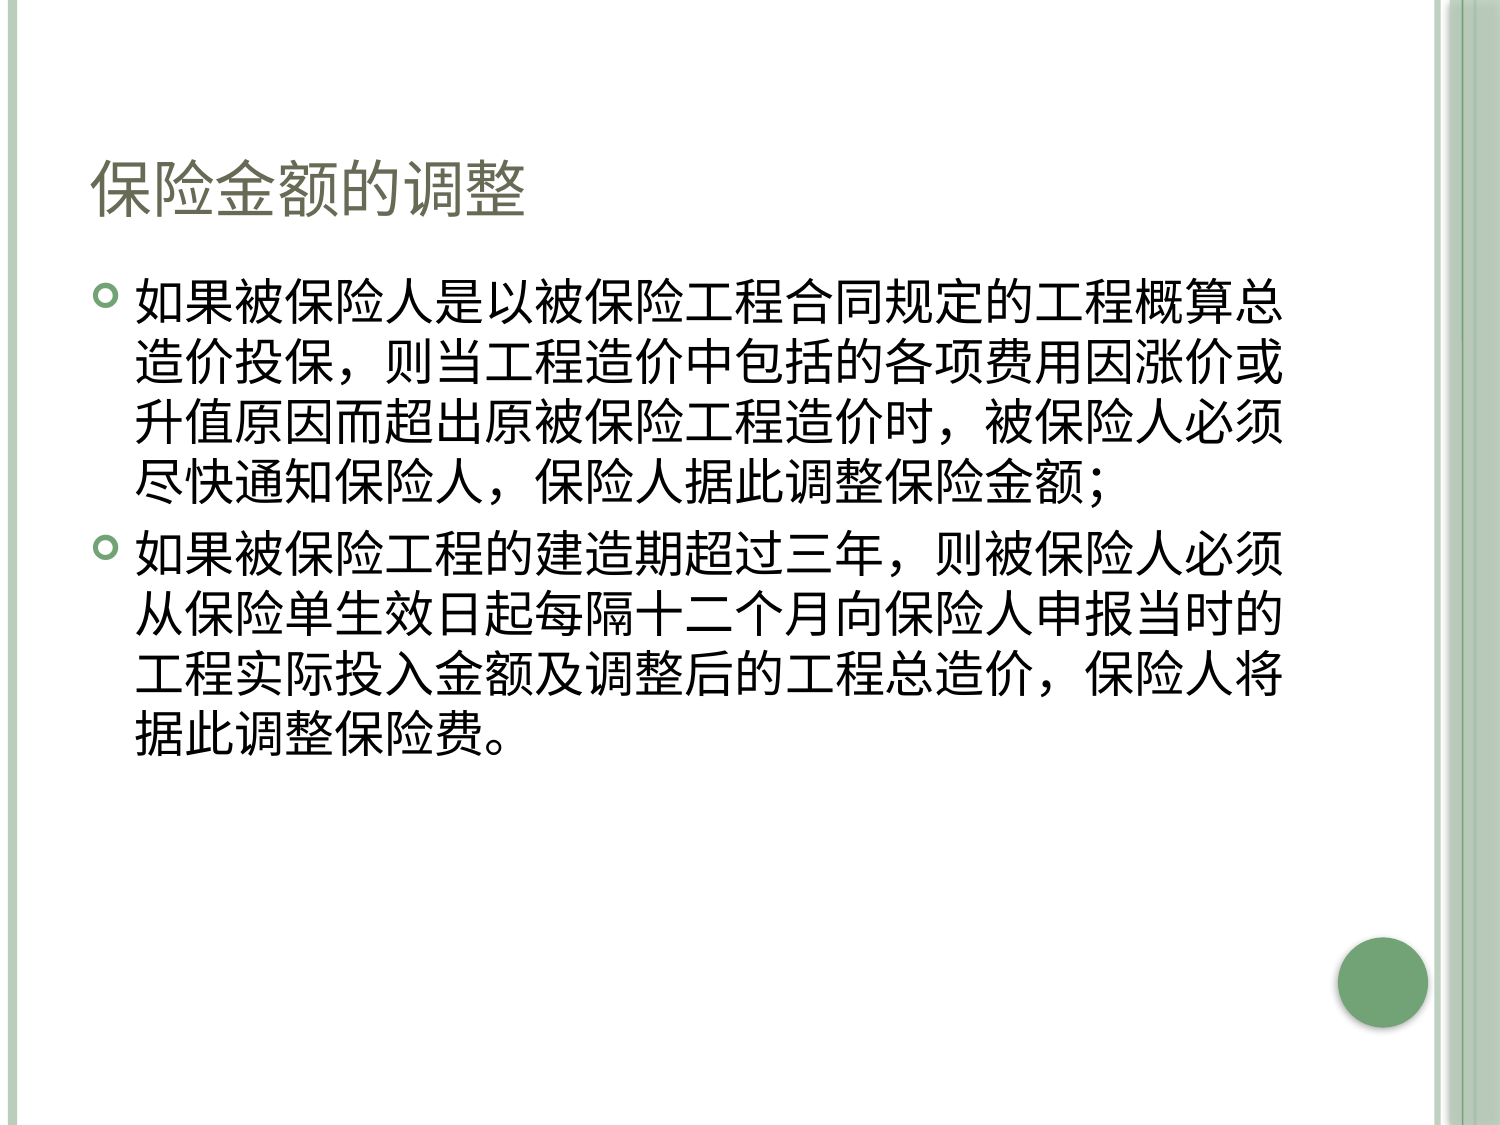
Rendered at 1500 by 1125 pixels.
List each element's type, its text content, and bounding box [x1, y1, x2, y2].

title 保险金额的调整 [75, 45, 1300, 233]
list 如果被保险人是以被保险工程合同规定的工程概算总造价投保，则当工程造价中包括的各项费用因涨价或升值原因而超出原被保险工程造价时，被保险人必须尽快通知保险人，保险人据此调整保险金额； 如果被保险工程的建造期超过三年，则被保险人必须从保险单生效日起每隔十二个月向保险人申报当时的工程实际投入金额及调整后的工程总造价，保险人将据此调整保险费。 [74, 262, 1301, 1063]
